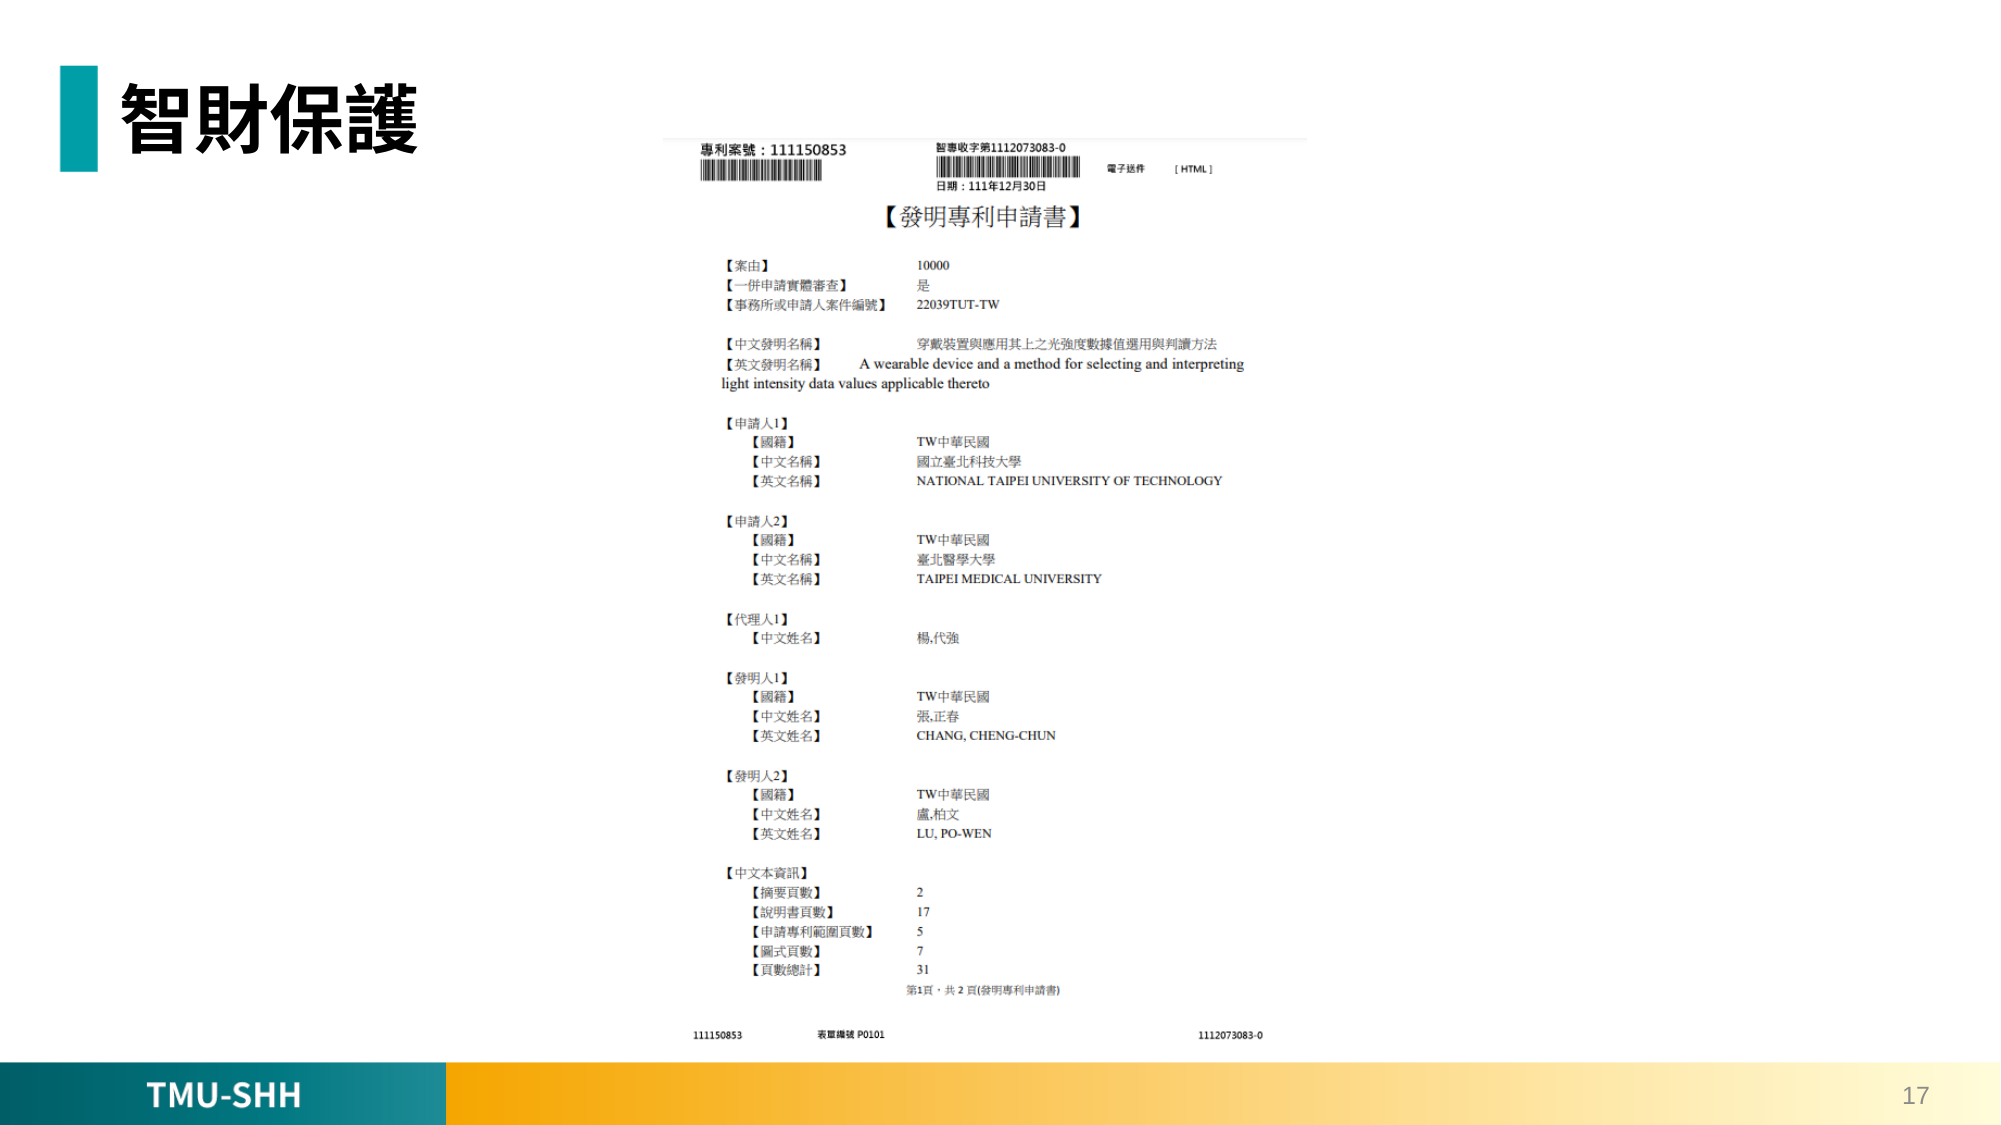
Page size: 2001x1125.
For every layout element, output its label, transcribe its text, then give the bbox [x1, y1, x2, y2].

picture [0, 0, 2001, 1125]
slide_number 17 [1740, 1065, 1945, 1125]
title 智財保護 [104, 60, 1945, 174]
